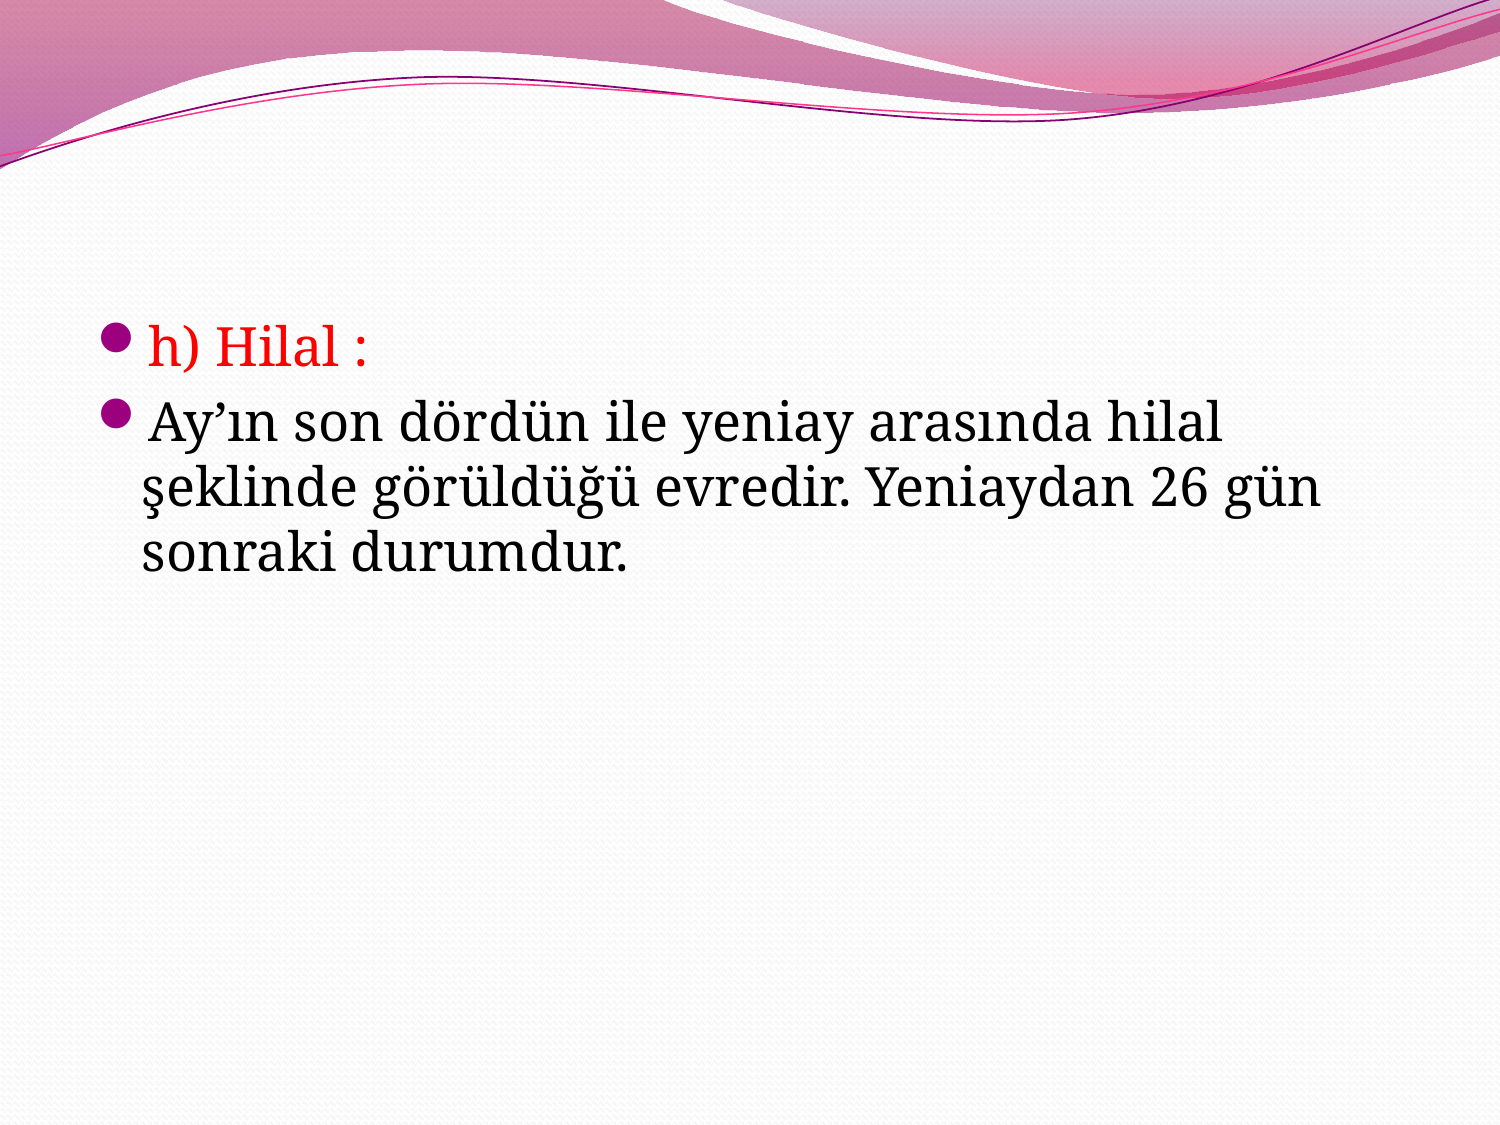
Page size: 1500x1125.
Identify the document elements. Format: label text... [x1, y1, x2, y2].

list h) Hilal : Ay’ın son dördün ile yeniay arasında hilal şeklinde görüldüğü evredir. Yeniaydan 26 gün sonraki durumdur. [82, 304, 1432, 1025]
